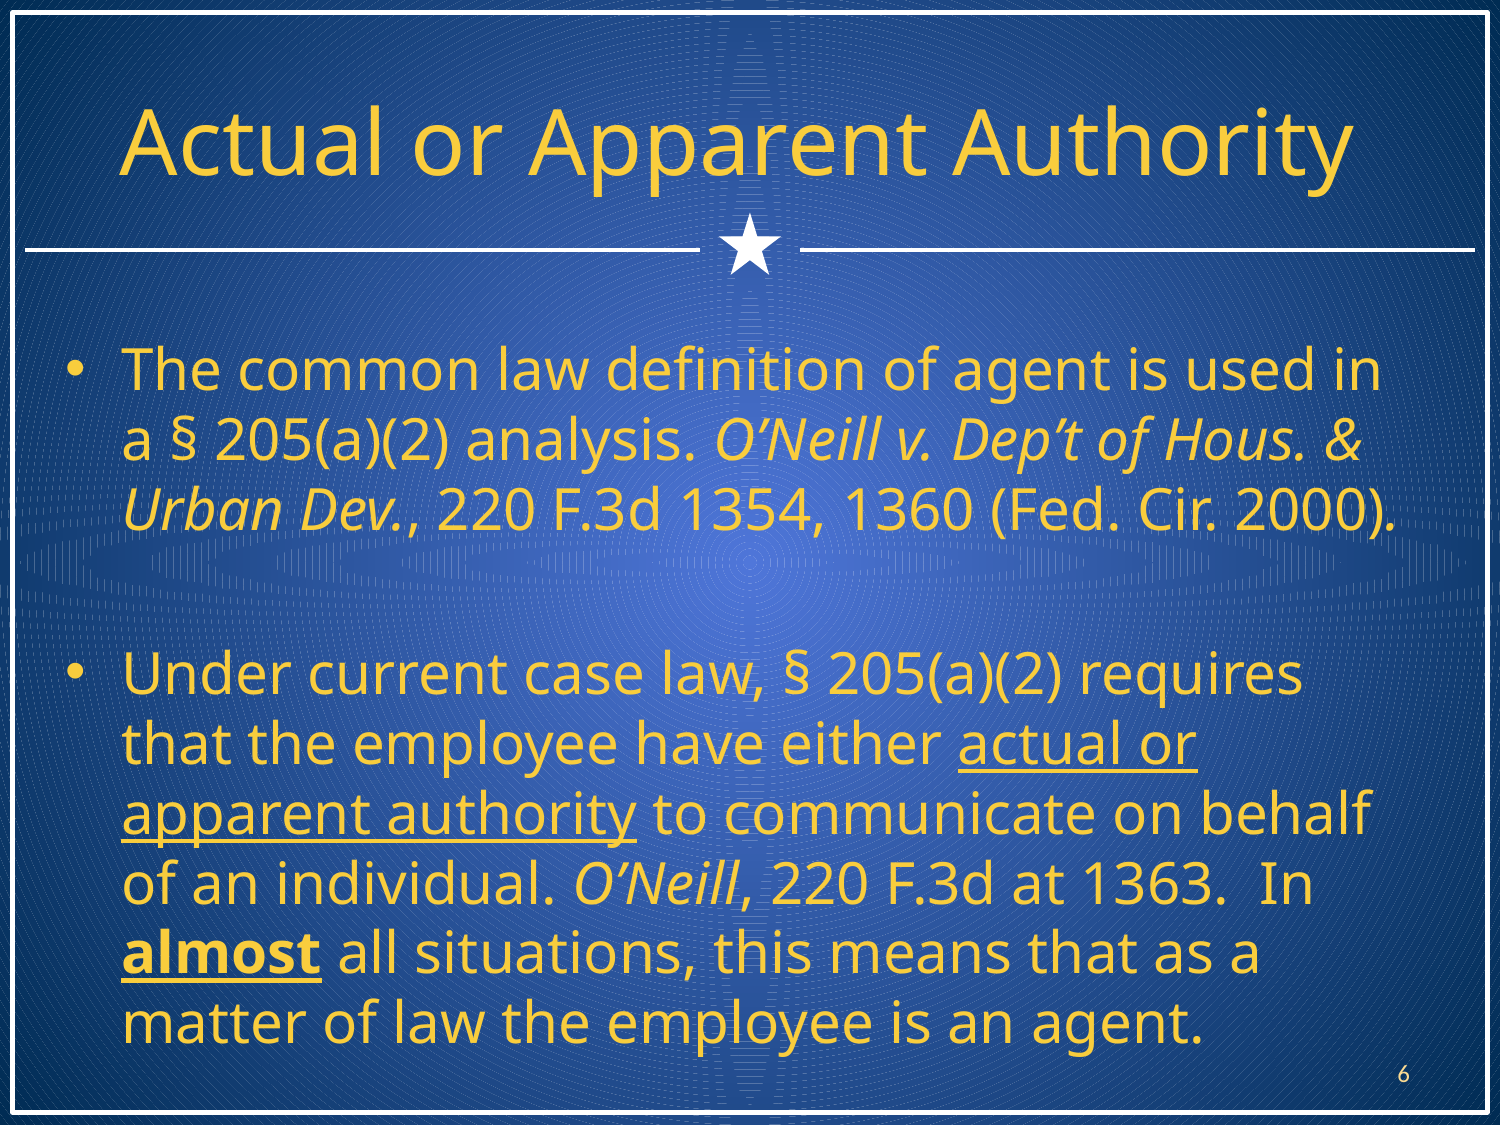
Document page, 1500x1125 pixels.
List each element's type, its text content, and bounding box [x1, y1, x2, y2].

title Actual or Apparent Authority [62, 45, 1413, 233]
slide_number 6 [1074, 1063, 1425, 1103]
list The common law definition of agent is used in a § 205(a)(2) analysis. O’Neill v. Dep’t of Hous. & Urban Dev., 220 F.3d 1354, 1360 (Fed. Cir. 2000). Under current case law, § 205(a)(2) requires that the employee have either actual or apparent authority to communicate on behalf of an individual. O’Neill, 220 F.3d at 1363. In almost all situations, this means that as a matter of law the employee is an agent. [50, 324, 1438, 1063]
